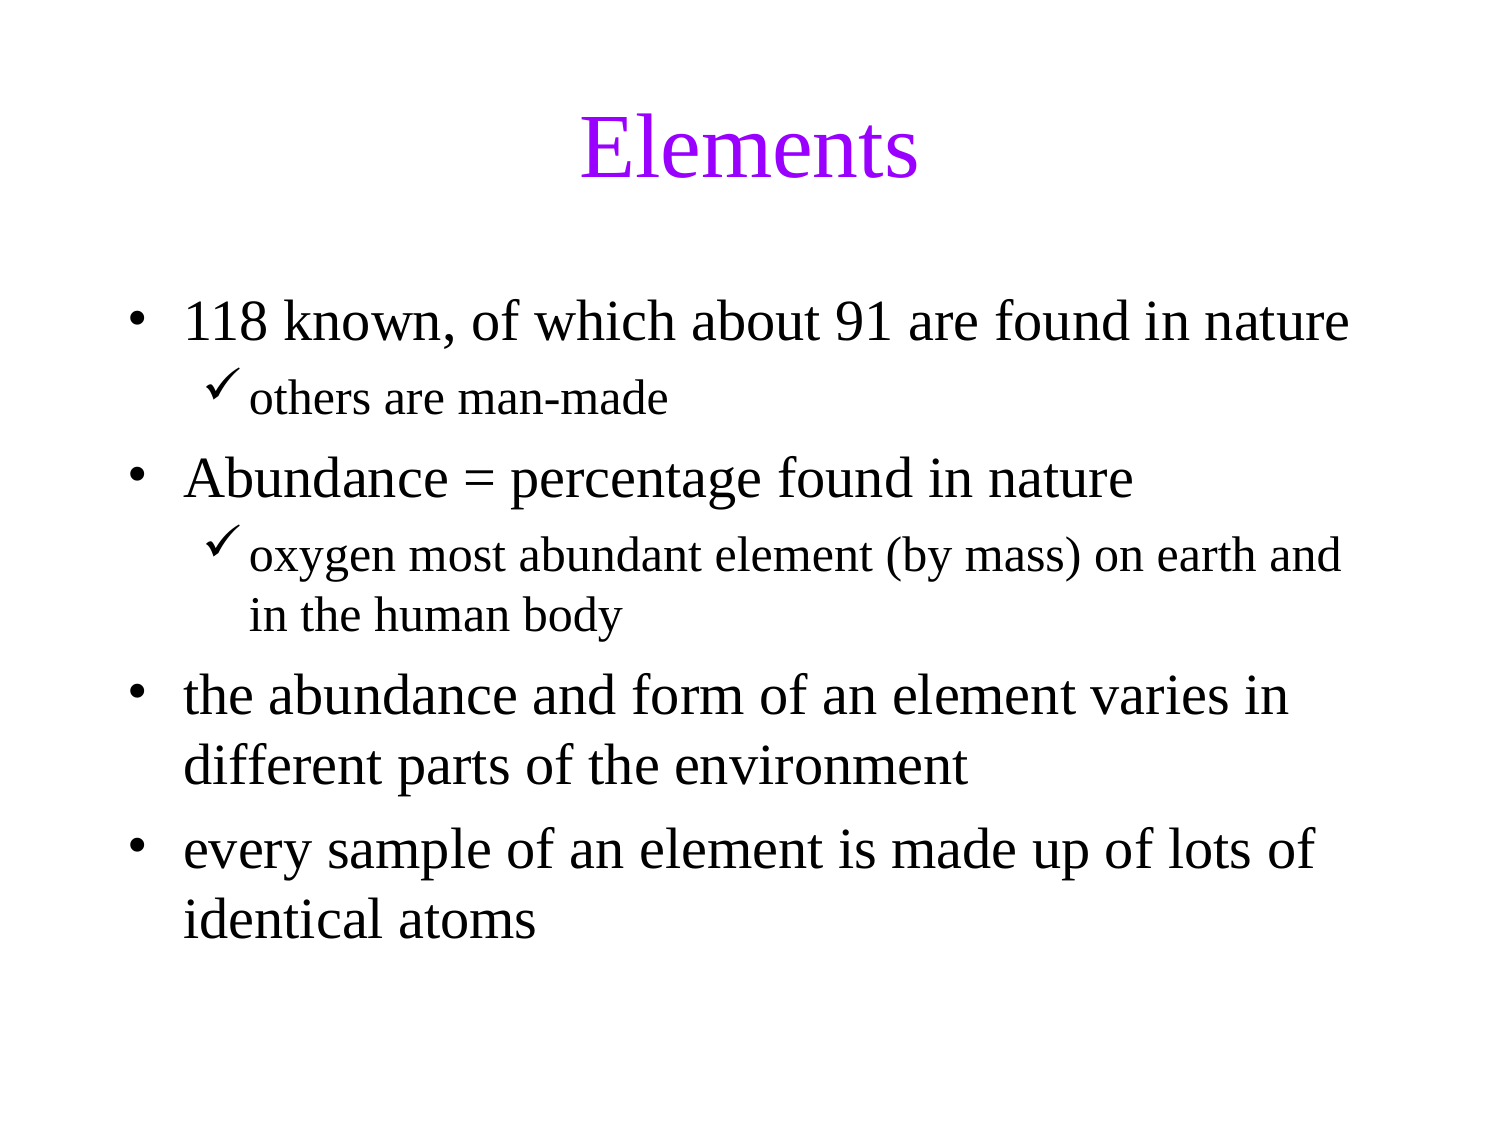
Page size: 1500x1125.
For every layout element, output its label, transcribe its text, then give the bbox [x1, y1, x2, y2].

text_box Elements [112, 46, 1388, 235]
text_box 118 known, of which about 91 are found in nature others are man-made Abundance = percentage found in nature oxygen most abundant element (by mass) on earth and in the human body the abundance and form of an element varies in different parts of the environment every sample of an element is made up of lots of identical atoms [112, 274, 1388, 1025]
